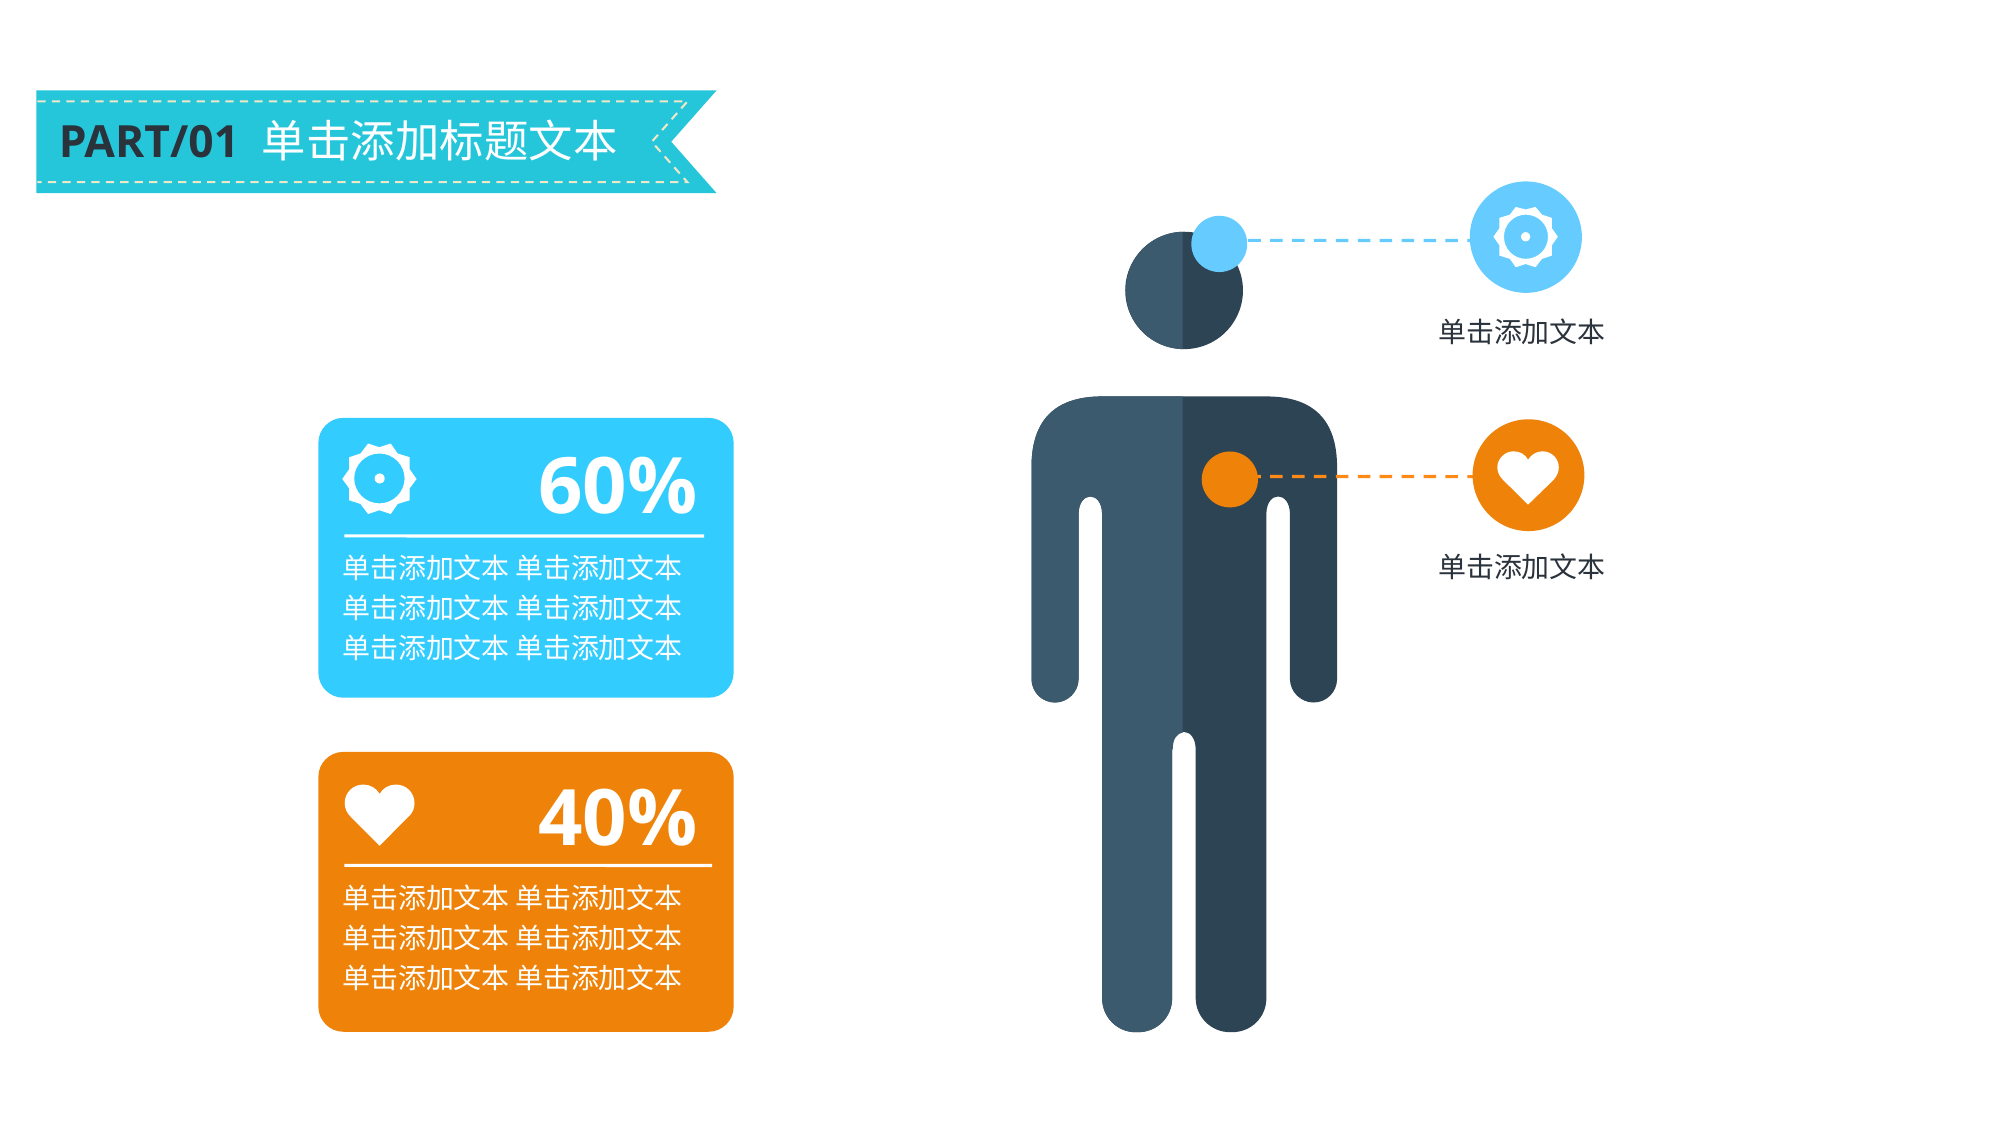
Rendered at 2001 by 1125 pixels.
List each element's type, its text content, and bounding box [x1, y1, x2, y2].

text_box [1031, 231, 1338, 1033]
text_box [1469, 181, 1582, 293]
text_box 40% [523, 760, 713, 869]
text_box [318, 751, 734, 1032]
text_box [318, 417, 734, 698]
text_box 单击添加文本 单击添加文本 单击添加文本 单击添加文本 单击添加文本 单击添加文本 [327, 866, 697, 1002]
text_box 60% [523, 428, 713, 537]
text_box 单击添加文本 [1423, 542, 1621, 591]
text_box [344, 784, 415, 846]
text_box 单击添加文本 [1423, 307, 1621, 356]
text_box [1194, 215, 1245, 231]
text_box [1472, 419, 1585, 532]
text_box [36, 90, 717, 194]
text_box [342, 443, 417, 514]
text_box 单击添加文本 单击添加文本 单击添加文本 单击添加文本 单击添加文本 单击添加文本 [327, 536, 697, 672]
